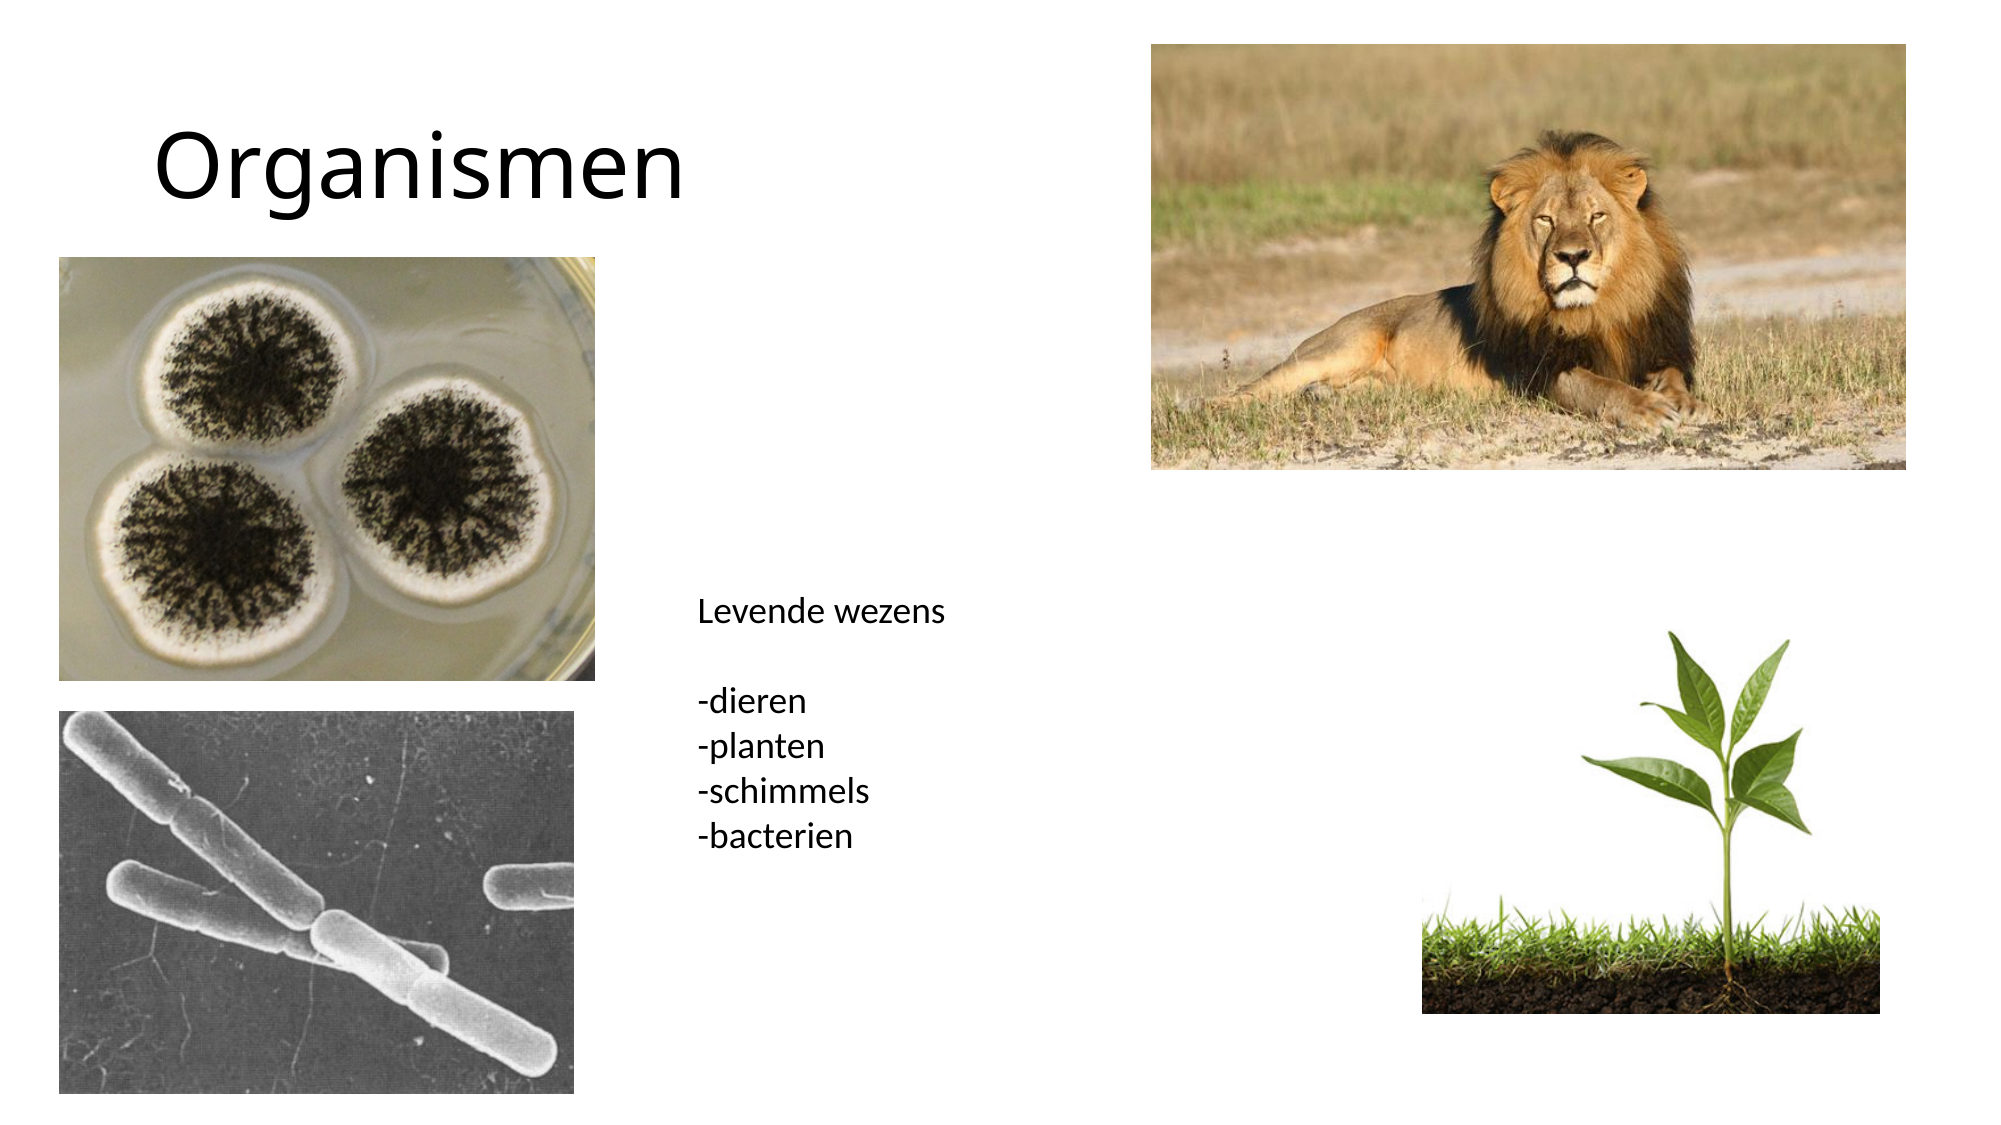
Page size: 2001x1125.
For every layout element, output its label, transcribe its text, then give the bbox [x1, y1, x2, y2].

picture [1151, 44, 1906, 470]
picture [1422, 629, 1880, 1014]
picture [59, 257, 595, 681]
text_box Levende wezens -dieren -planten -schimmels -bacterien [683, 578, 962, 864]
picture [59, 711, 574, 1094]
title Organismen [137, 59, 1151, 278]
